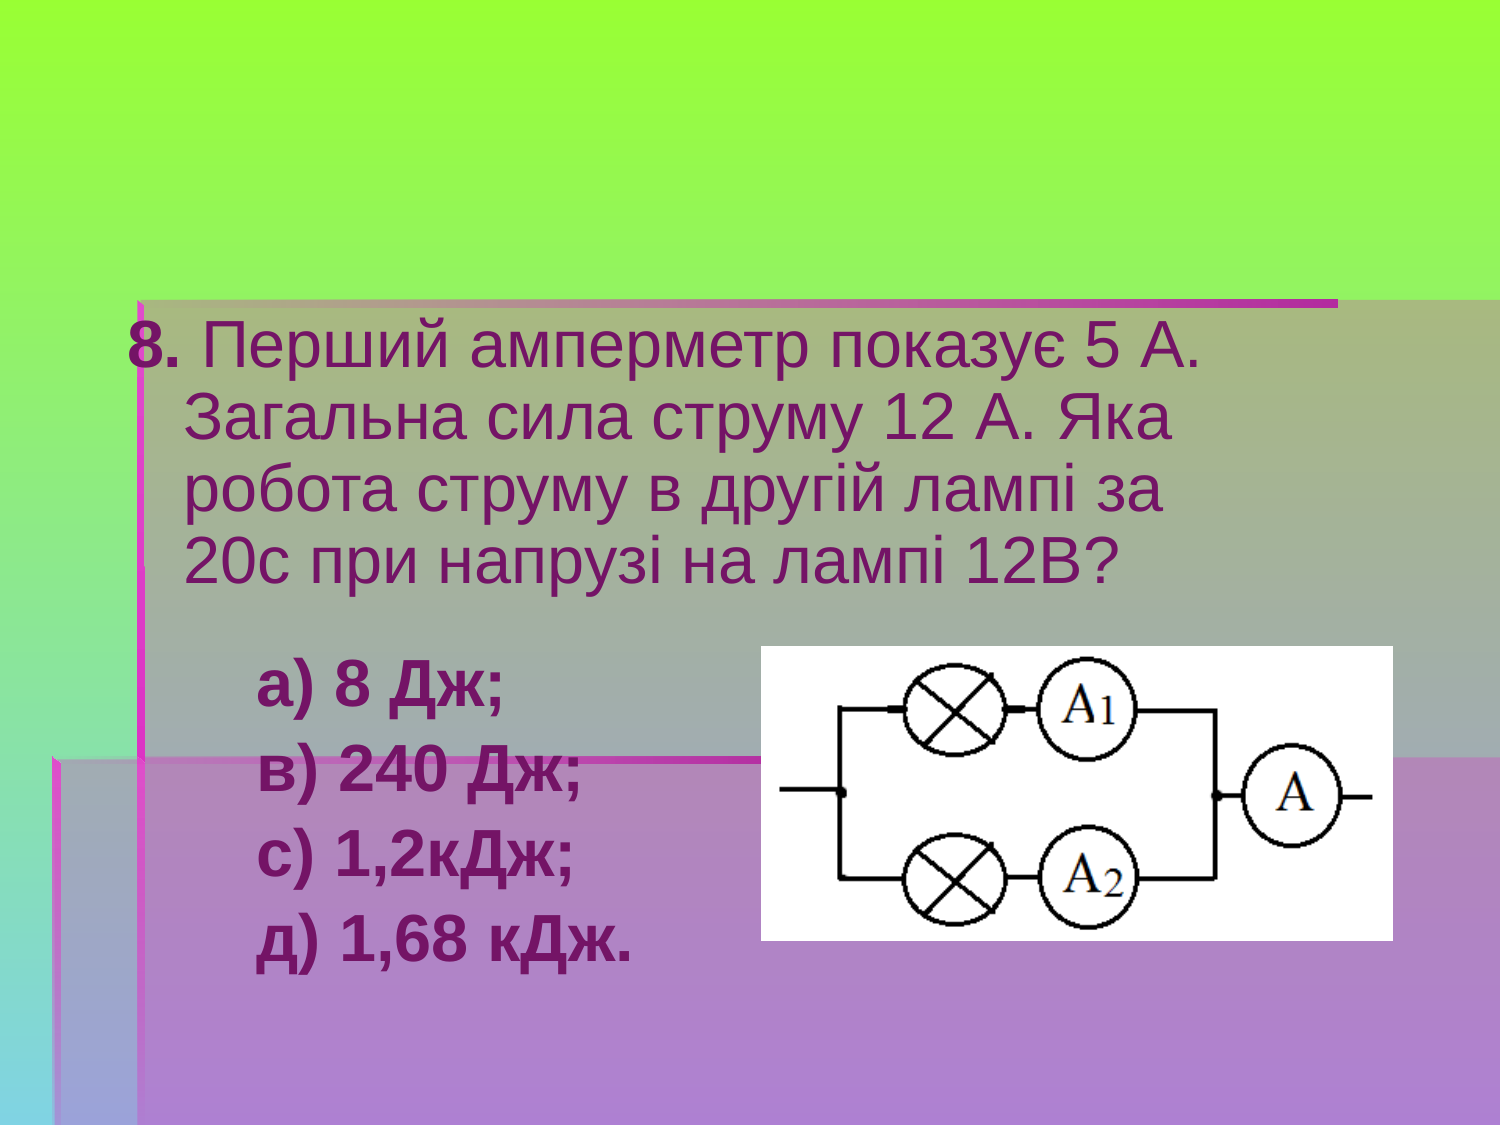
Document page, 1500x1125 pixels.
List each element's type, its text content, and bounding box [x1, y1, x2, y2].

list 8. Перший амперметр показує 5 А. Загальна сила струму 12 А. Яка робота струму в другій лампі за 20с при напрузі на лампі 12В? а) 8 Дж; в) 240 Дж; с) 1,2кДж; д) 1,68 кДж. [112, 302, 1223, 1125]
picture [761, 646, 1394, 941]
